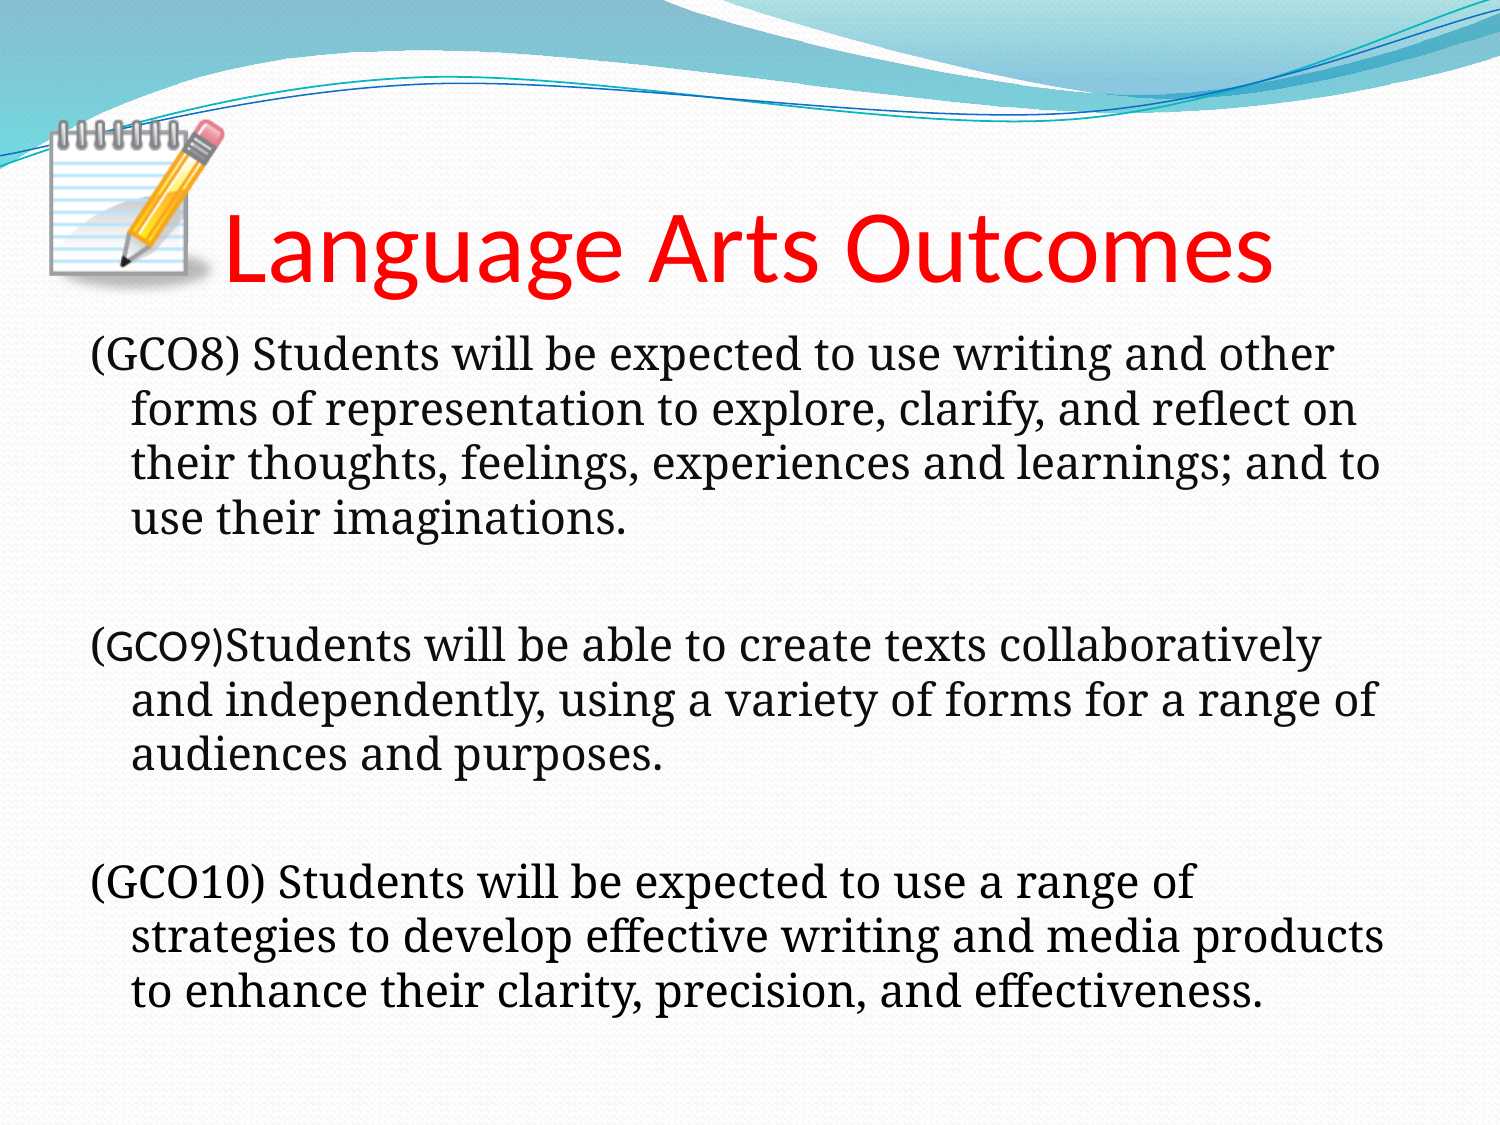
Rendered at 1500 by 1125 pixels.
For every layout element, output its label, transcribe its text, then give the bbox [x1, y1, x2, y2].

list (GCO8) Students will be expected to use writing and other forms of representation to explore, clarify, and reflect on their thoughts, feelings, experiences and learnings; and to use their imaginations. (GCO9)Students will be able to create texts collaboratively and independently, using a variety of forms for a range of audiences and purposes. (GCO10) Students will be expected to use a range of strategies to develop effective writing and media products to enhance their clarity, precision, and effectiveness. [75, 317, 1425, 1038]
picture [37, 99, 233, 296]
title Language Arts Outcomes [236, 115, 1425, 303]
